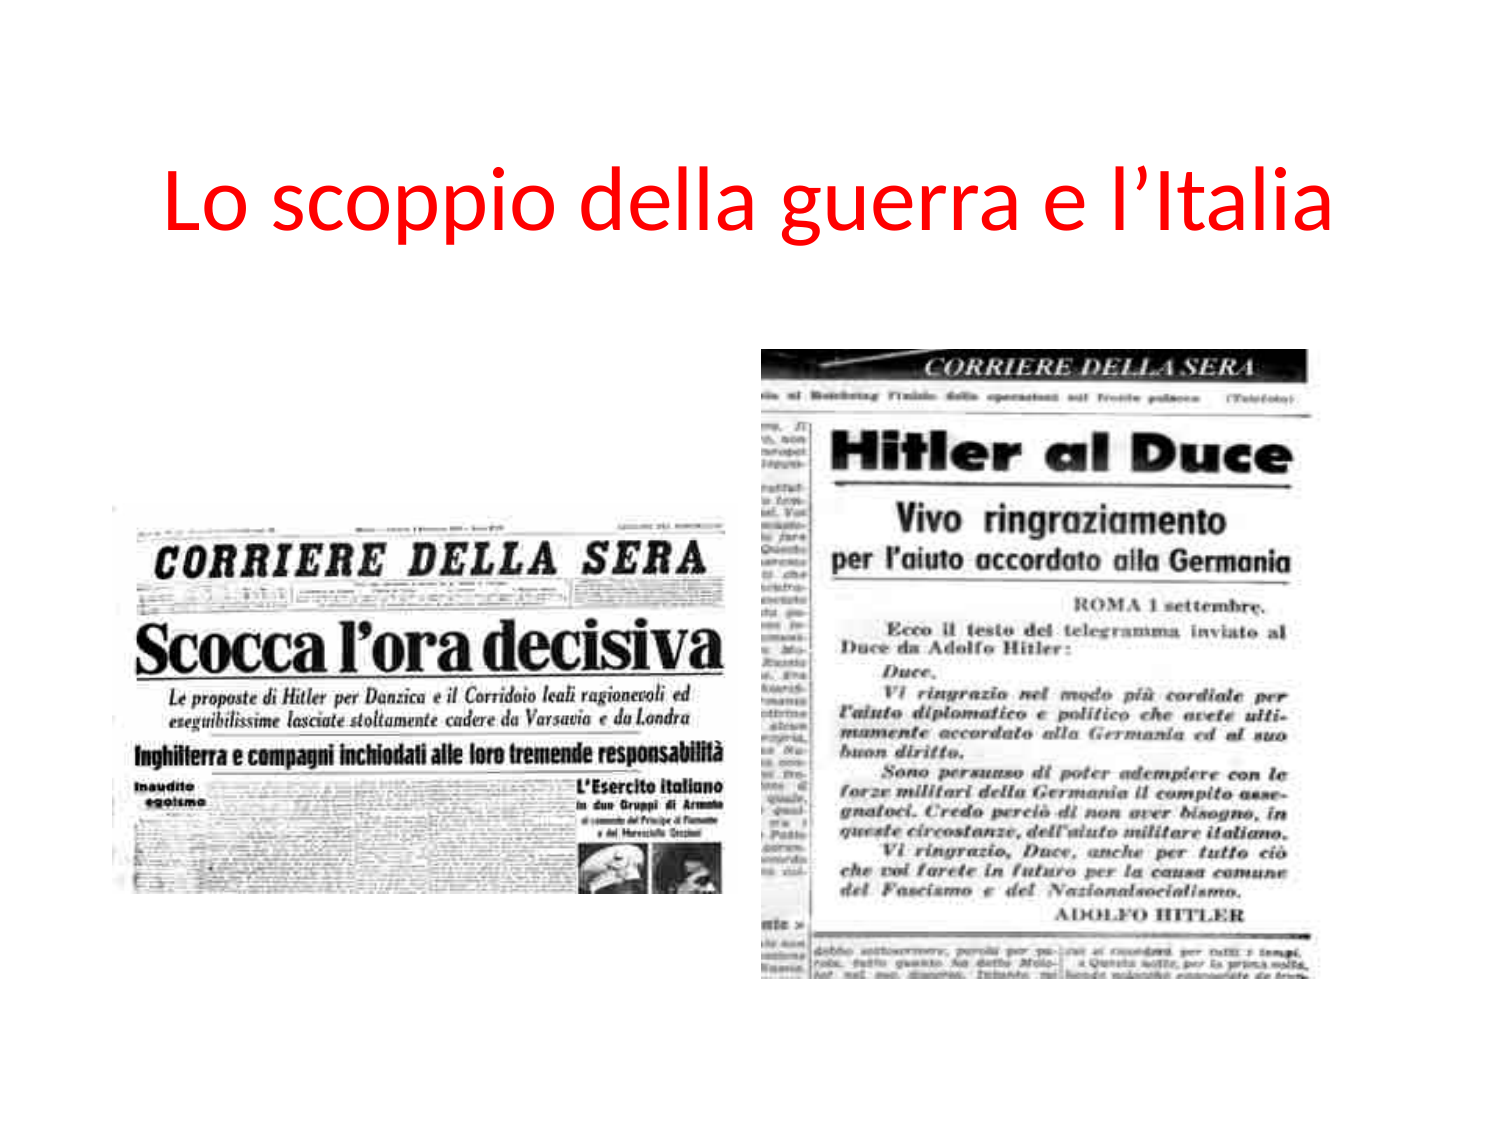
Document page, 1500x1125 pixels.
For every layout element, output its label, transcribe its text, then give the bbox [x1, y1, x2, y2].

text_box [111, 503, 738, 895]
picture [761, 349, 1344, 979]
title Lo scoppio della guerra e l’Italia [112, 99, 1388, 288]
